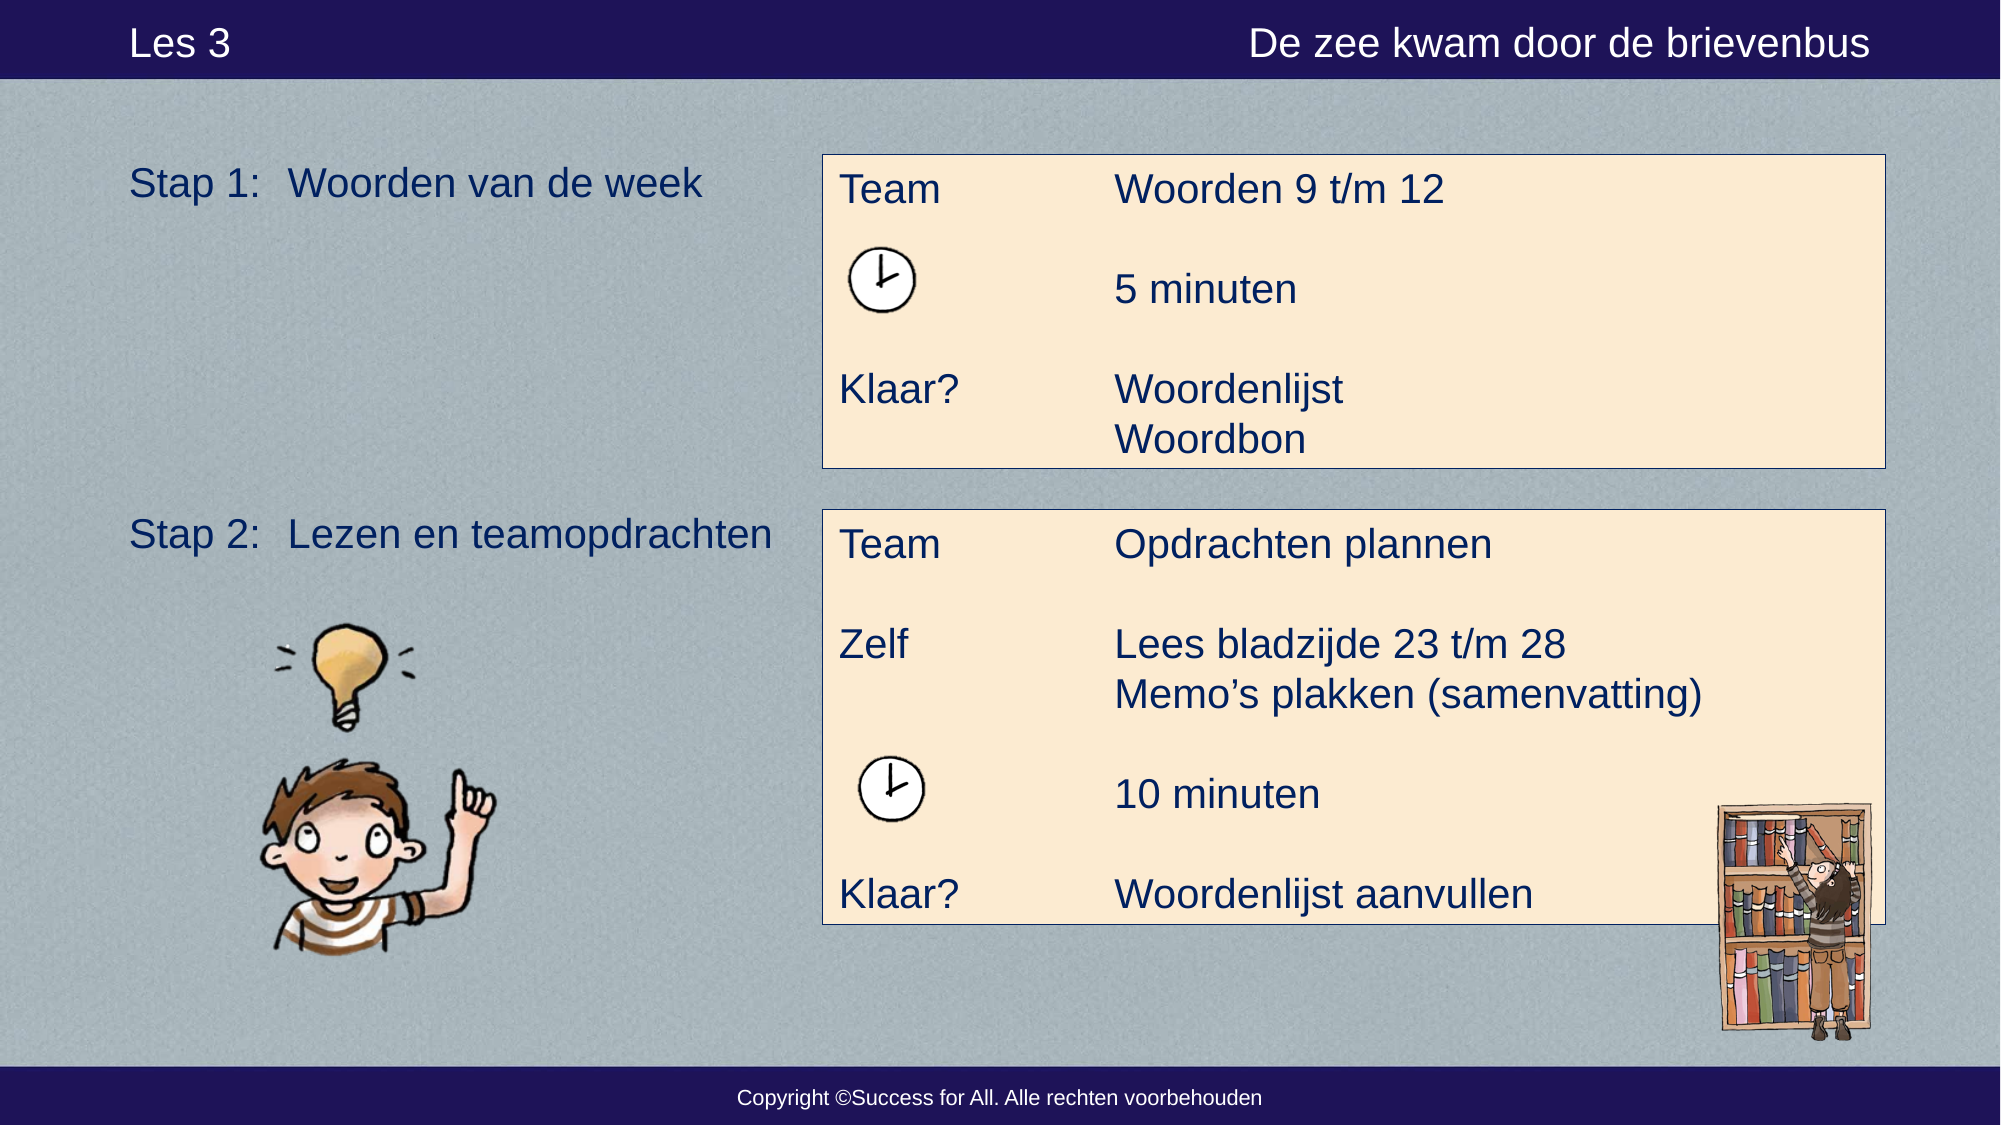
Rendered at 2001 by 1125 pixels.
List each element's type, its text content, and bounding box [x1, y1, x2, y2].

picture [0, 0, 2001, 1125]
text_box De zee kwam door de brievenbus [999, 8, 1886, 73]
text_box Team Woorden 9 t/m 12 5 minuten Klaar? Woordenlijst Woordbon [822, 154, 1886, 469]
text_box Stap 1: Woorden van de week Stap 2: Lezen en teamopdrachten [114, 148, 907, 614]
text_box Les 3 [114, 8, 354, 73]
text_box Team Opdrachten plannen Zelf Lees bladzijde 23 t/m 28 Memo’s plakken (samenvatting) 10 minuten Klaar? Woordenlijst aanvullen [822, 509, 1886, 925]
text_box Copyright ©Success for All. Alle rechten voorbehouden [0, 1076, 2000, 1125]
